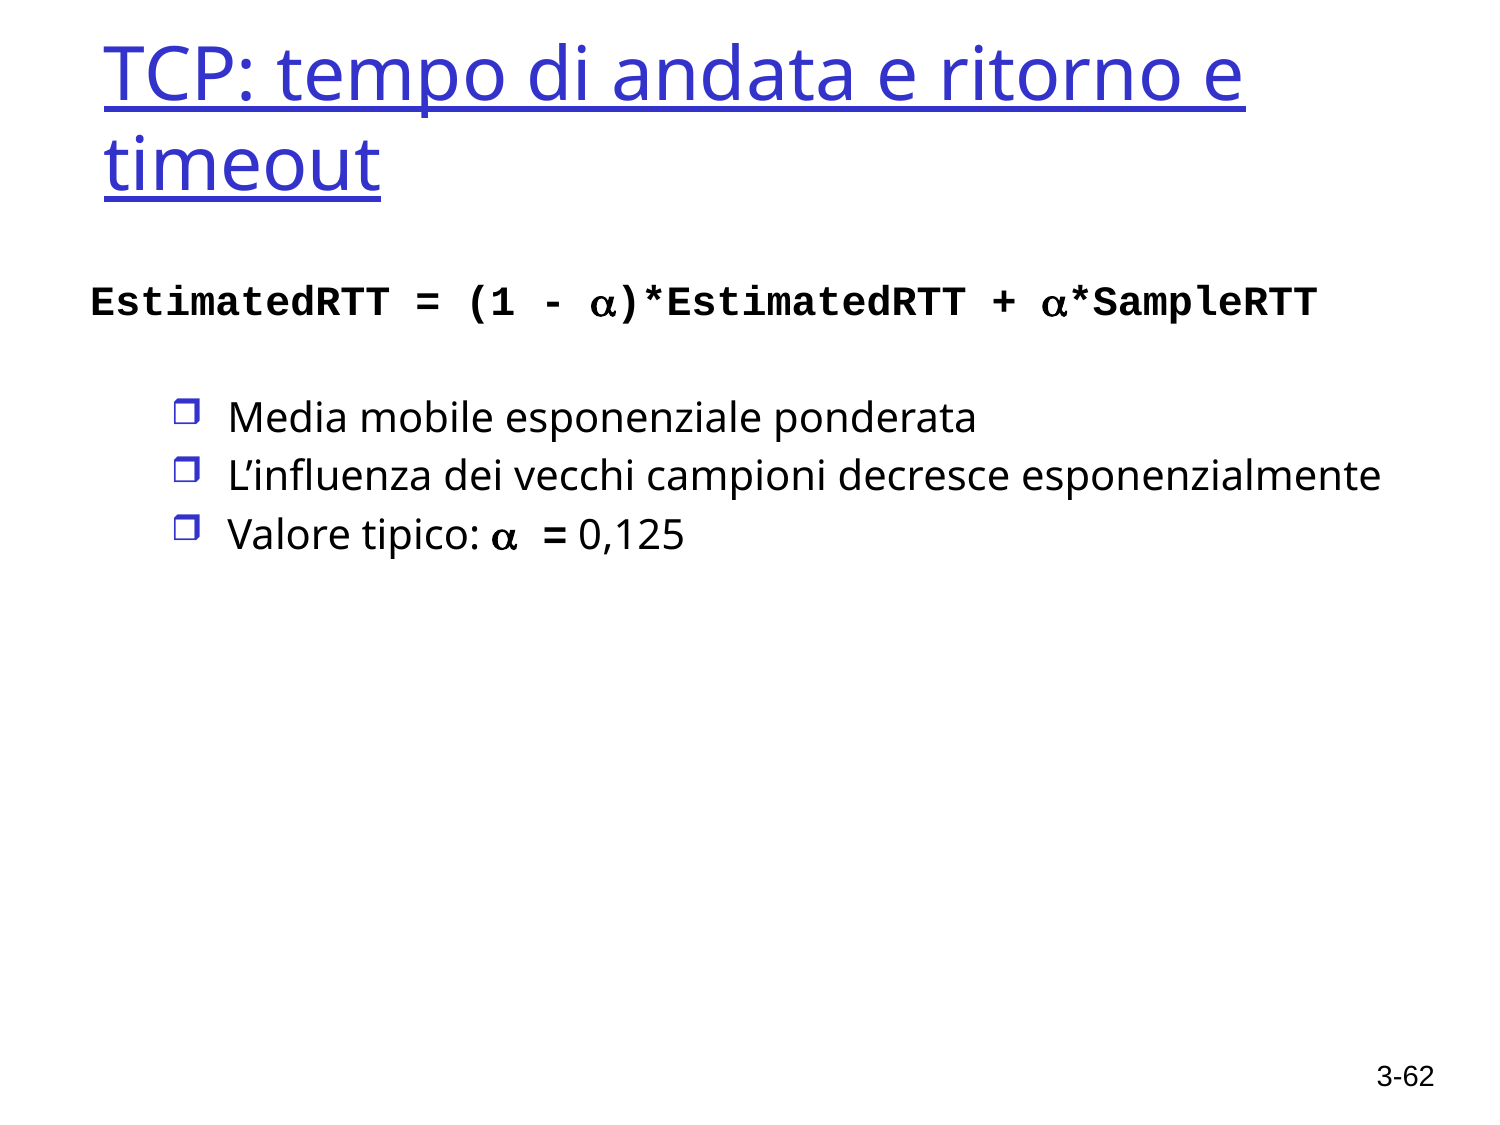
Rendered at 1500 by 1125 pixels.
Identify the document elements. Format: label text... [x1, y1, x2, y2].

title TCP: tempo di andata e ritorno e timeout [88, 21, 1365, 210]
slide_number 3-62 [1338, 1049, 1451, 1125]
text_box Media mobile esponenziale ponderata L’influenza dei vecchi campioni decresce esponenzialmente Valore tipico:  = 0,125 [156, 383, 1409, 592]
text_box EstimatedRTT = (1 - )*EstimatedRTT + *SampleRTT [75, 266, 1333, 332]
